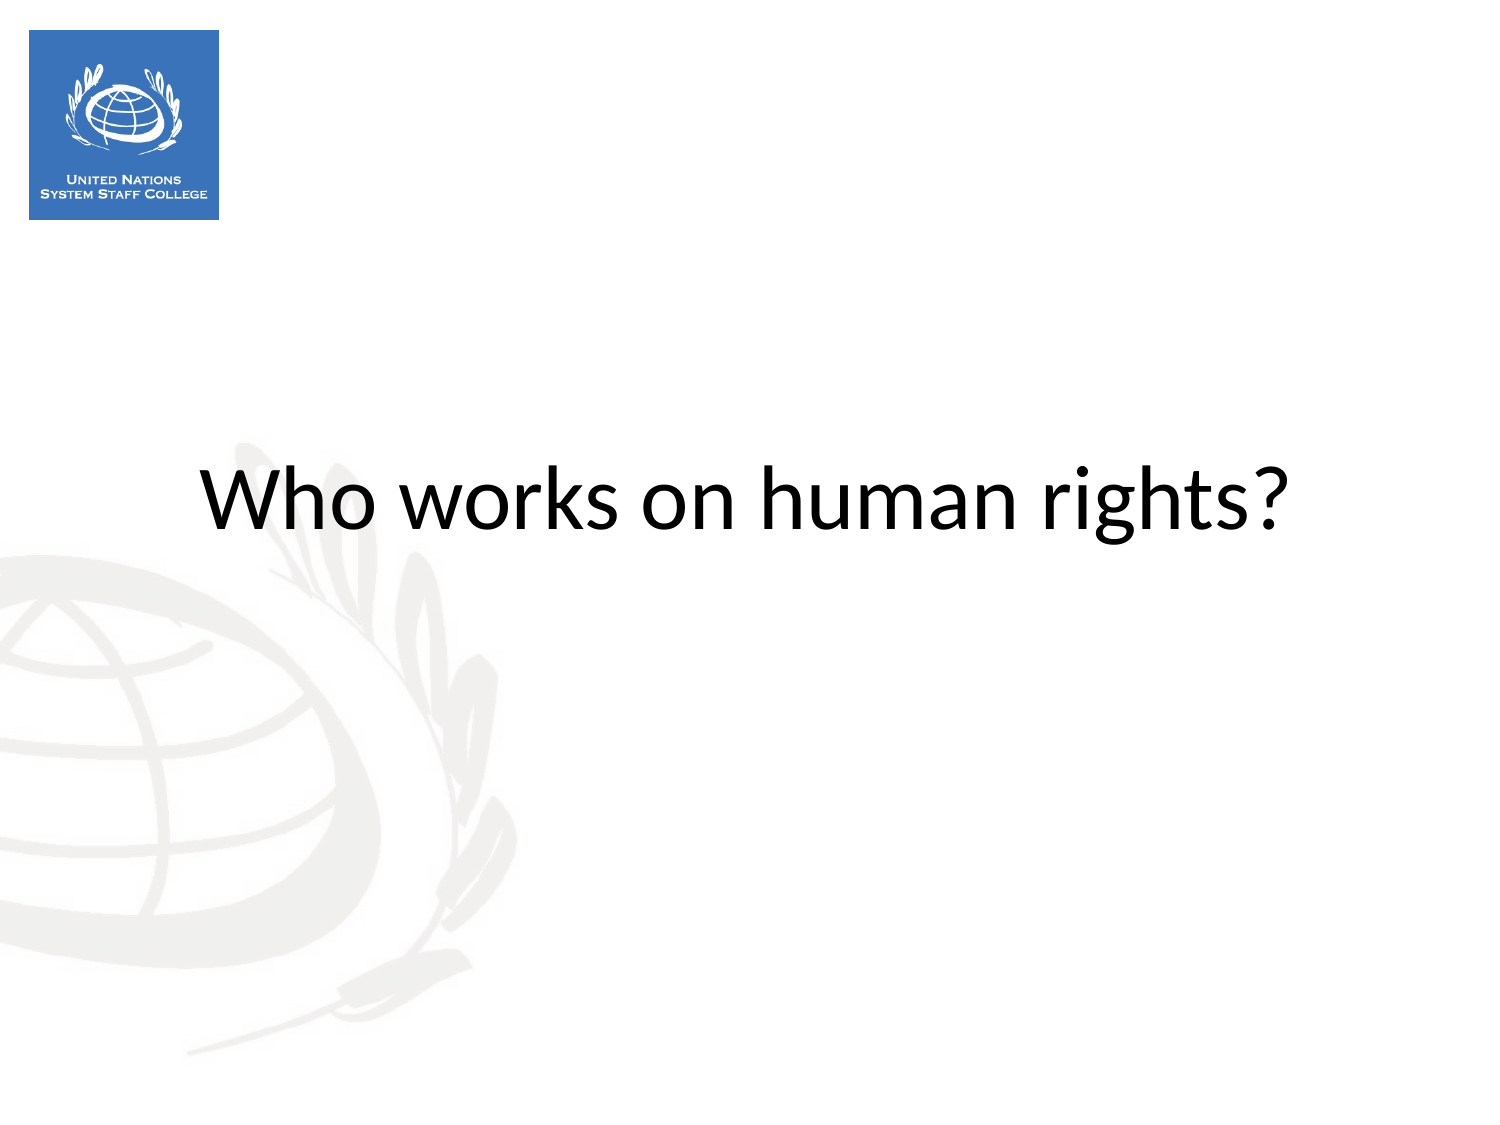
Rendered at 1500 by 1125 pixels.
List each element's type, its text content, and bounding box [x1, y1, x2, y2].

title Who works on human rights? [52, 398, 1441, 587]
picture [29, 30, 219, 220]
